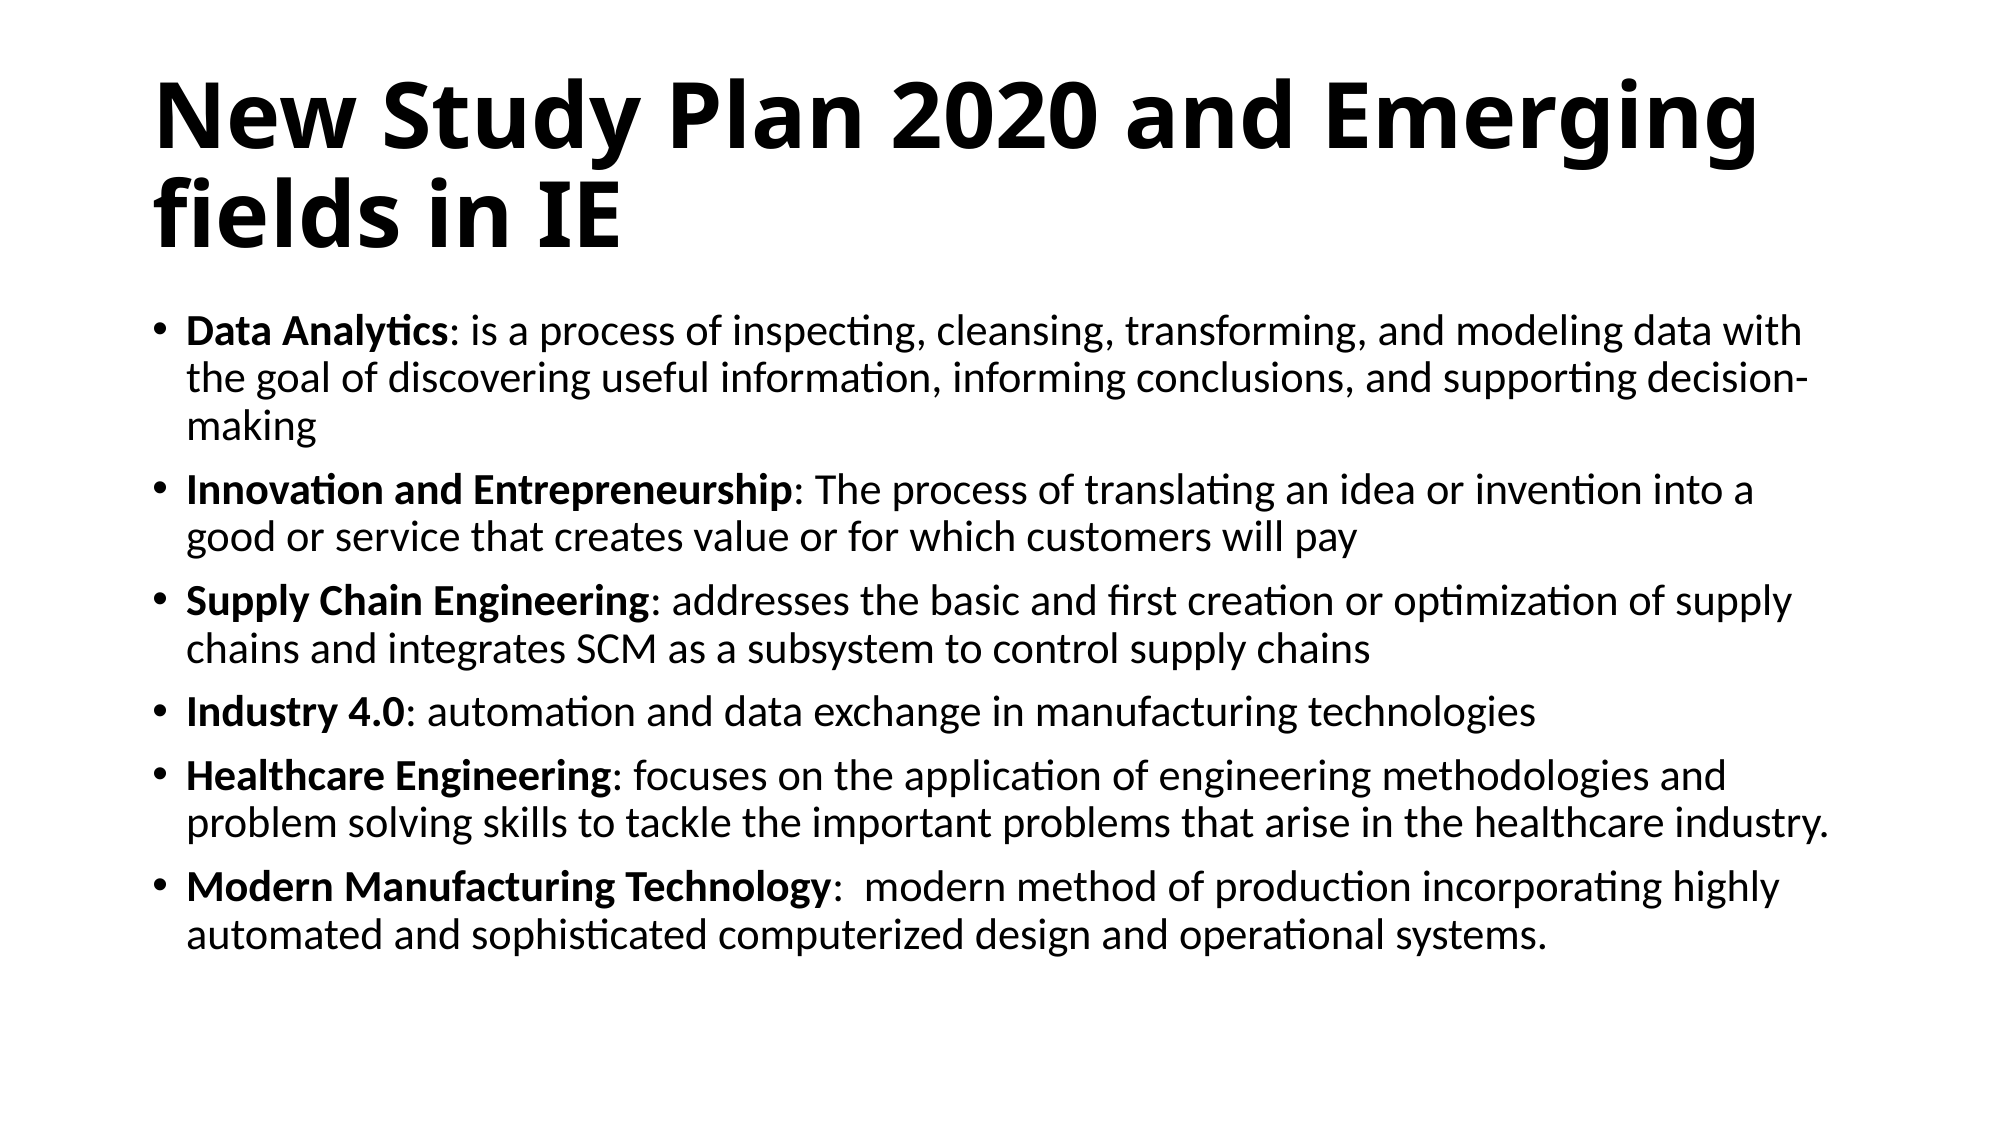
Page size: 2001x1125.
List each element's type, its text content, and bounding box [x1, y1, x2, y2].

list Data Analytics: is a process of inspecting, cleansing, transforming, and modeling data with the goal of discovering useful information, informing conclusions, and supporting decision-making Innovation and Entrepreneurship: The process of translating an idea or invention into a good or service that creates value or for which customers will pay Supply Chain Engineering: addresses the basic and first creation or optimization of supply chains and integrates SCM as a subsystem to control supply chains Industry 4.0: automation and data exchange in manufacturing technologies Healthcare Engineering: focuses on the application of engineering methodologies and problem solving skills to tackle the important problems that arise in the healthcare industry. Modern Manufacturing Technology: modern method of production incorporating highly automated and sophisticated computerized design and operational systems. [137, 299, 1863, 1014]
title New Study Plan 2020 and Emerging fields in IE [137, 59, 1863, 278]
